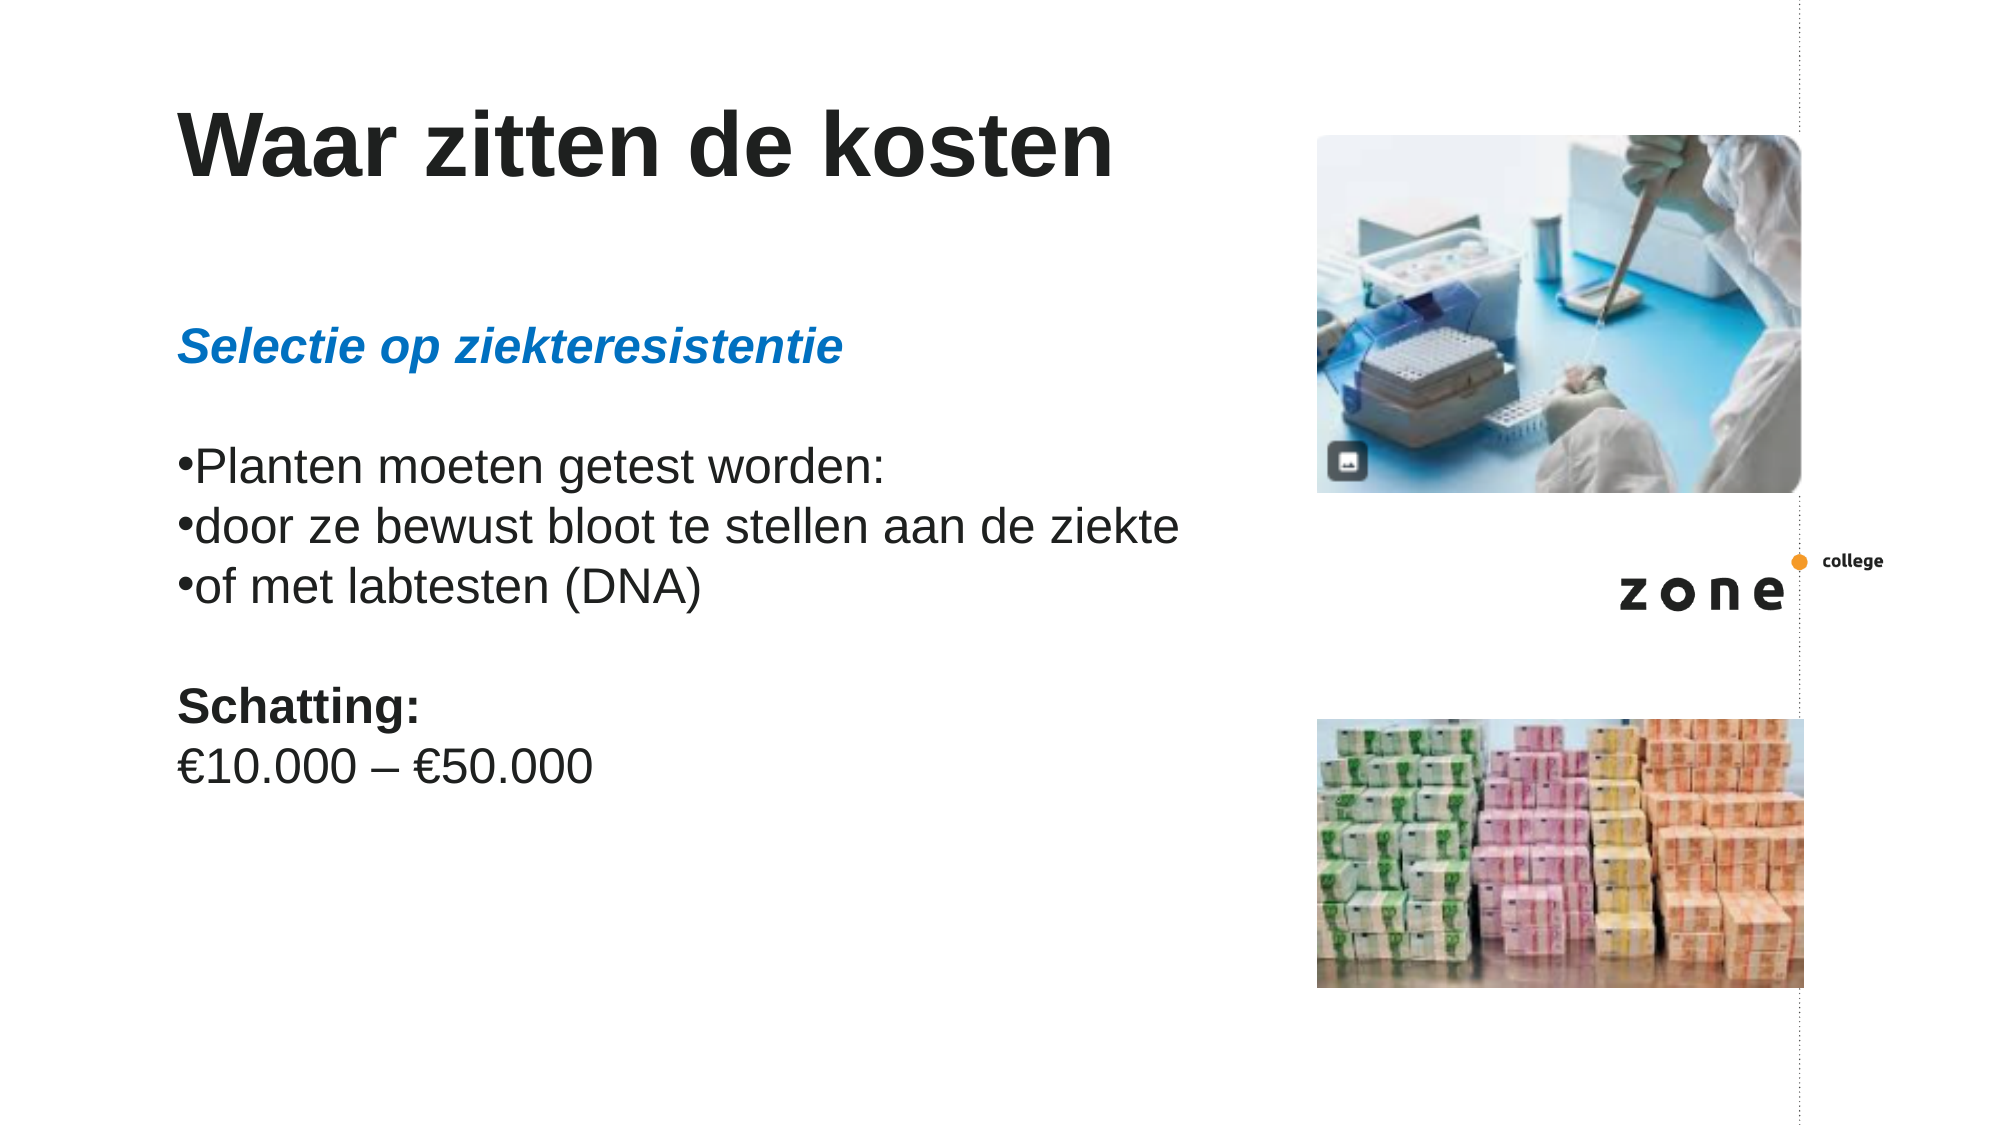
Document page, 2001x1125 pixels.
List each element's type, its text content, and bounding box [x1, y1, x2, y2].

title Waar zitten de kosten [177, 97, 1471, 261]
list Selectie op ziekteresistentie Planten moeten getest worden: door ze bewust bloot te stellen aan de ziekte of met labtesten (DNA) Schatting: €10.000 – €50.000 [177, 313, 1269, 1091]
picture [1317, 0, 2001, 1125]
